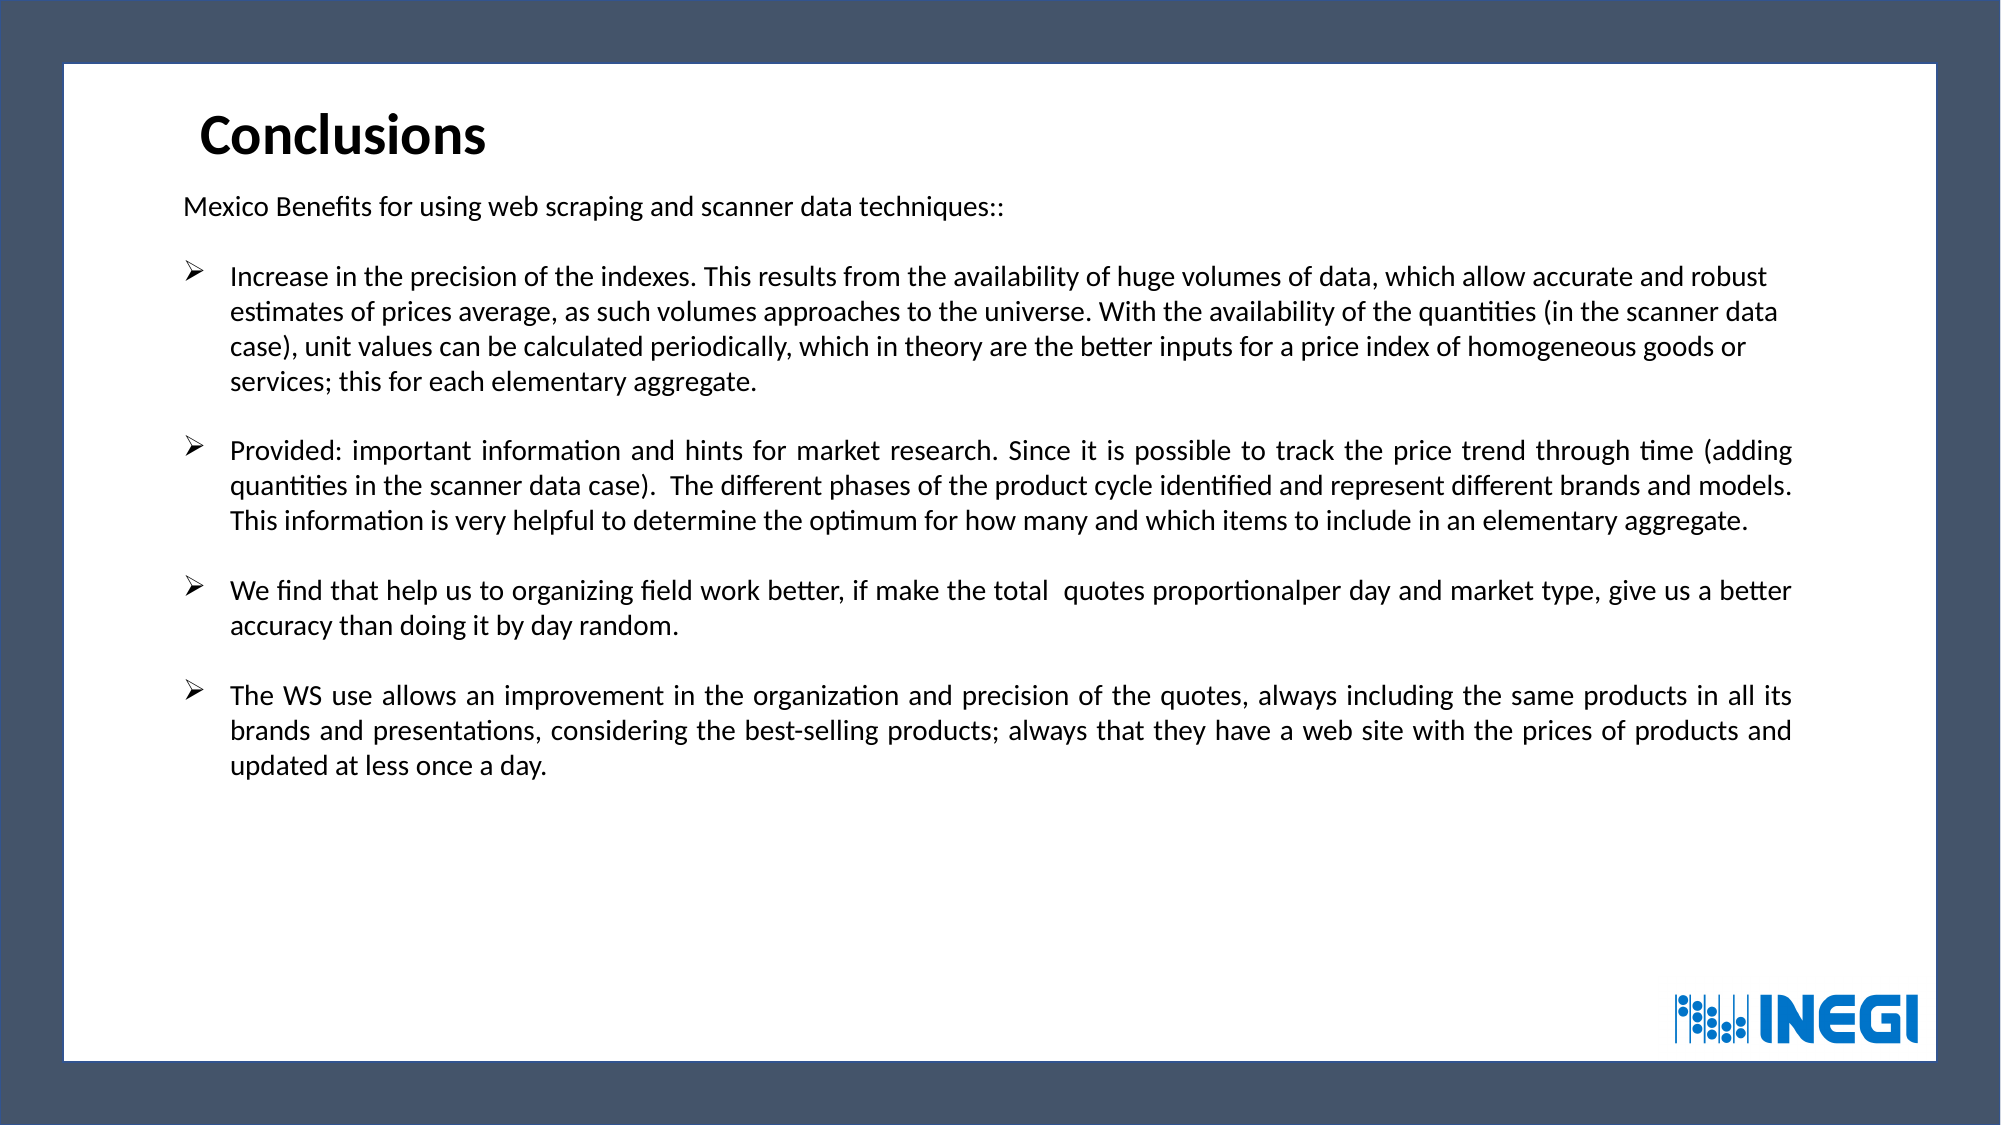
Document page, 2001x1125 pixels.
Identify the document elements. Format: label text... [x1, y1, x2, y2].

text_box Conclusions [185, 89, 695, 174]
slide_number 18 [1412, 1042, 1863, 1103]
text_box Mexico Benefits for using web scraping and scanner data techniques:: Increase in the precision of the indexes. This results from the availability of huge volumes of data, which allow accurate and robust estimates of prices average, as such volumes approaches to the universe. With the availability of the quantities (in the scanner data case), unit values can be calculated periodically, which in theory are the better inputs for a price index of homogeneous goods or services; this for each elementary aggregate. Provided: important information and hints for market research. Since it is possible to track the price trend through time (adding quantities in the scanner data case). The different phases of the product cycle identified and represent different brands and models. This information is very helpful to determine the optimum for how many and which items to include in an elementary aggregate. We find that help us to organizing field work better, if make the total quotes proportionalper day and market type, give us a better accuracy than doing it by day random. The WS use allows an improvement in the organization and precision of the quotes, always including the same products in all its brands and presentations, considering the best-selling products; always that they have a web site with the prices of products and updated at less once a day. [168, 179, 1809, 824]
picture [1658, 976, 1936, 1060]
